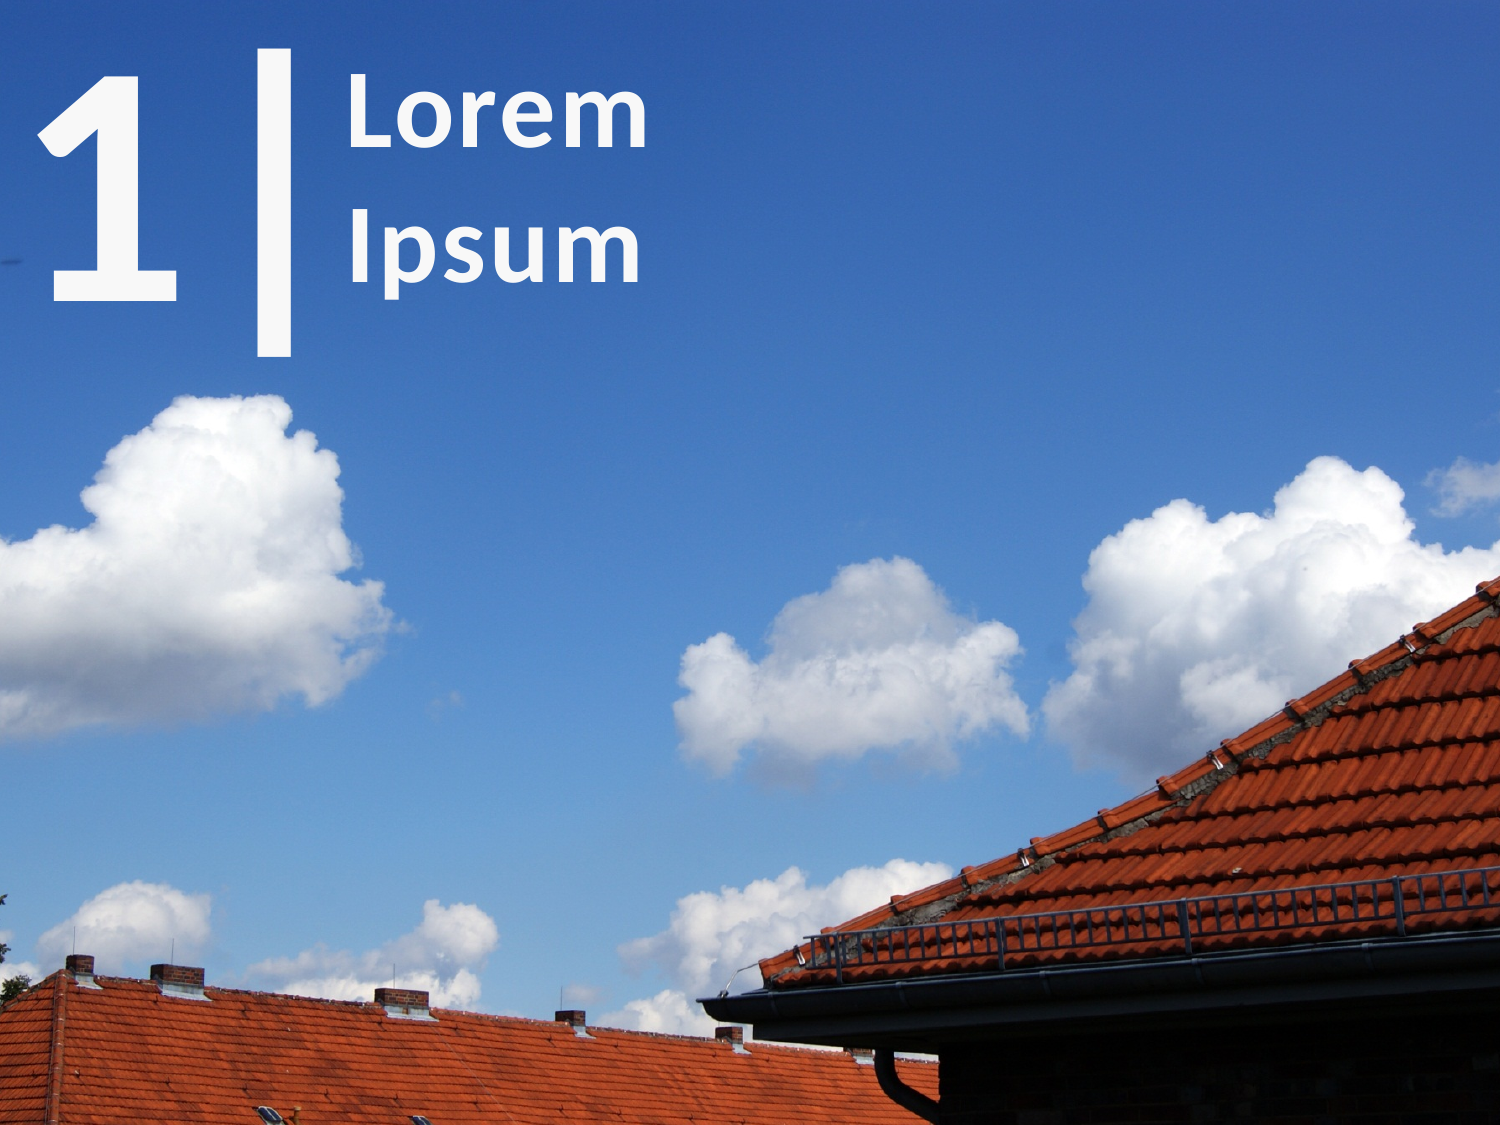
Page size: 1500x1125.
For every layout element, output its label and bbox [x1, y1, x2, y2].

text_box [0, 0, 839, 383]
picture [0, 0, 1500, 1125]
